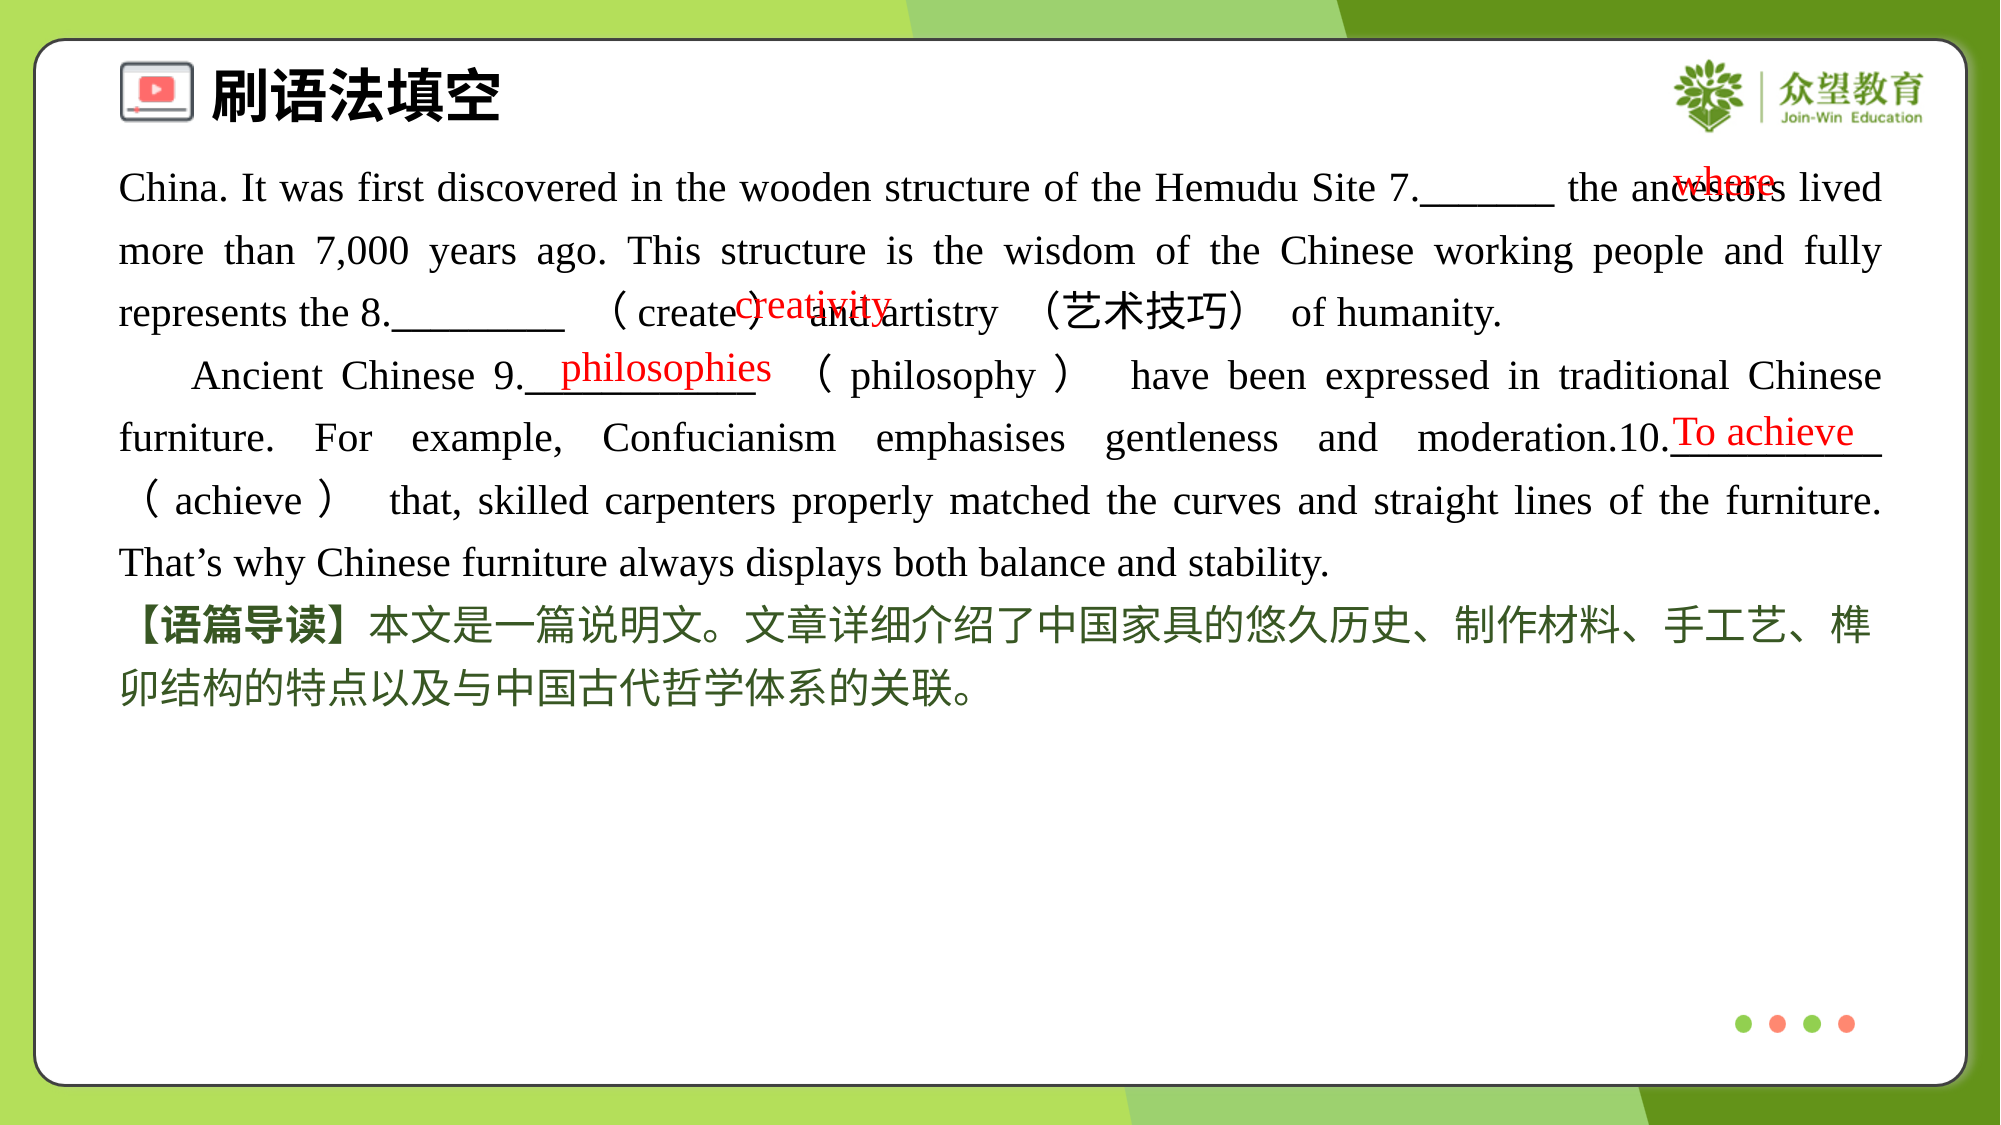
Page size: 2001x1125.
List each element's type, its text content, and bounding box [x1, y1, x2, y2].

text_box To achieve [1663, 391, 1864, 449]
picture [0, 0, 2000, 1125]
text_box 【语篇导读】本文是一篇说明文。文章详细介绍了中国家具的悠久历史、制作材料、手工艺、榫卯结构的特点以及与中国古代哲学体系的关联。 [118, 586, 1883, 707]
text_box philosophies [556, 326, 777, 385]
text_box creativity [730, 264, 897, 322]
text_box China. It was first discovered in the wooden structure of the Hemudu Site 7._______ the ancestors lived more than 7,000 years ago. This structure is the wisdom of the Chinese working people and fully represents the 8._________ （create） and artistry （艺术技巧） of humanity. Ancient Chinese 9.____________ （philosophy） have been expressed in traditional Chinese furniture. For example, Confucianism emphasises gentleness and moderation.10.___________ （achieve） that, skilled carpenters properly matched the curves and straight lines of the furniture. That’s why Chinese furniture always displays both balance and stability. [118, 147, 1883, 580]
text_box where [1668, 141, 1780, 199]
